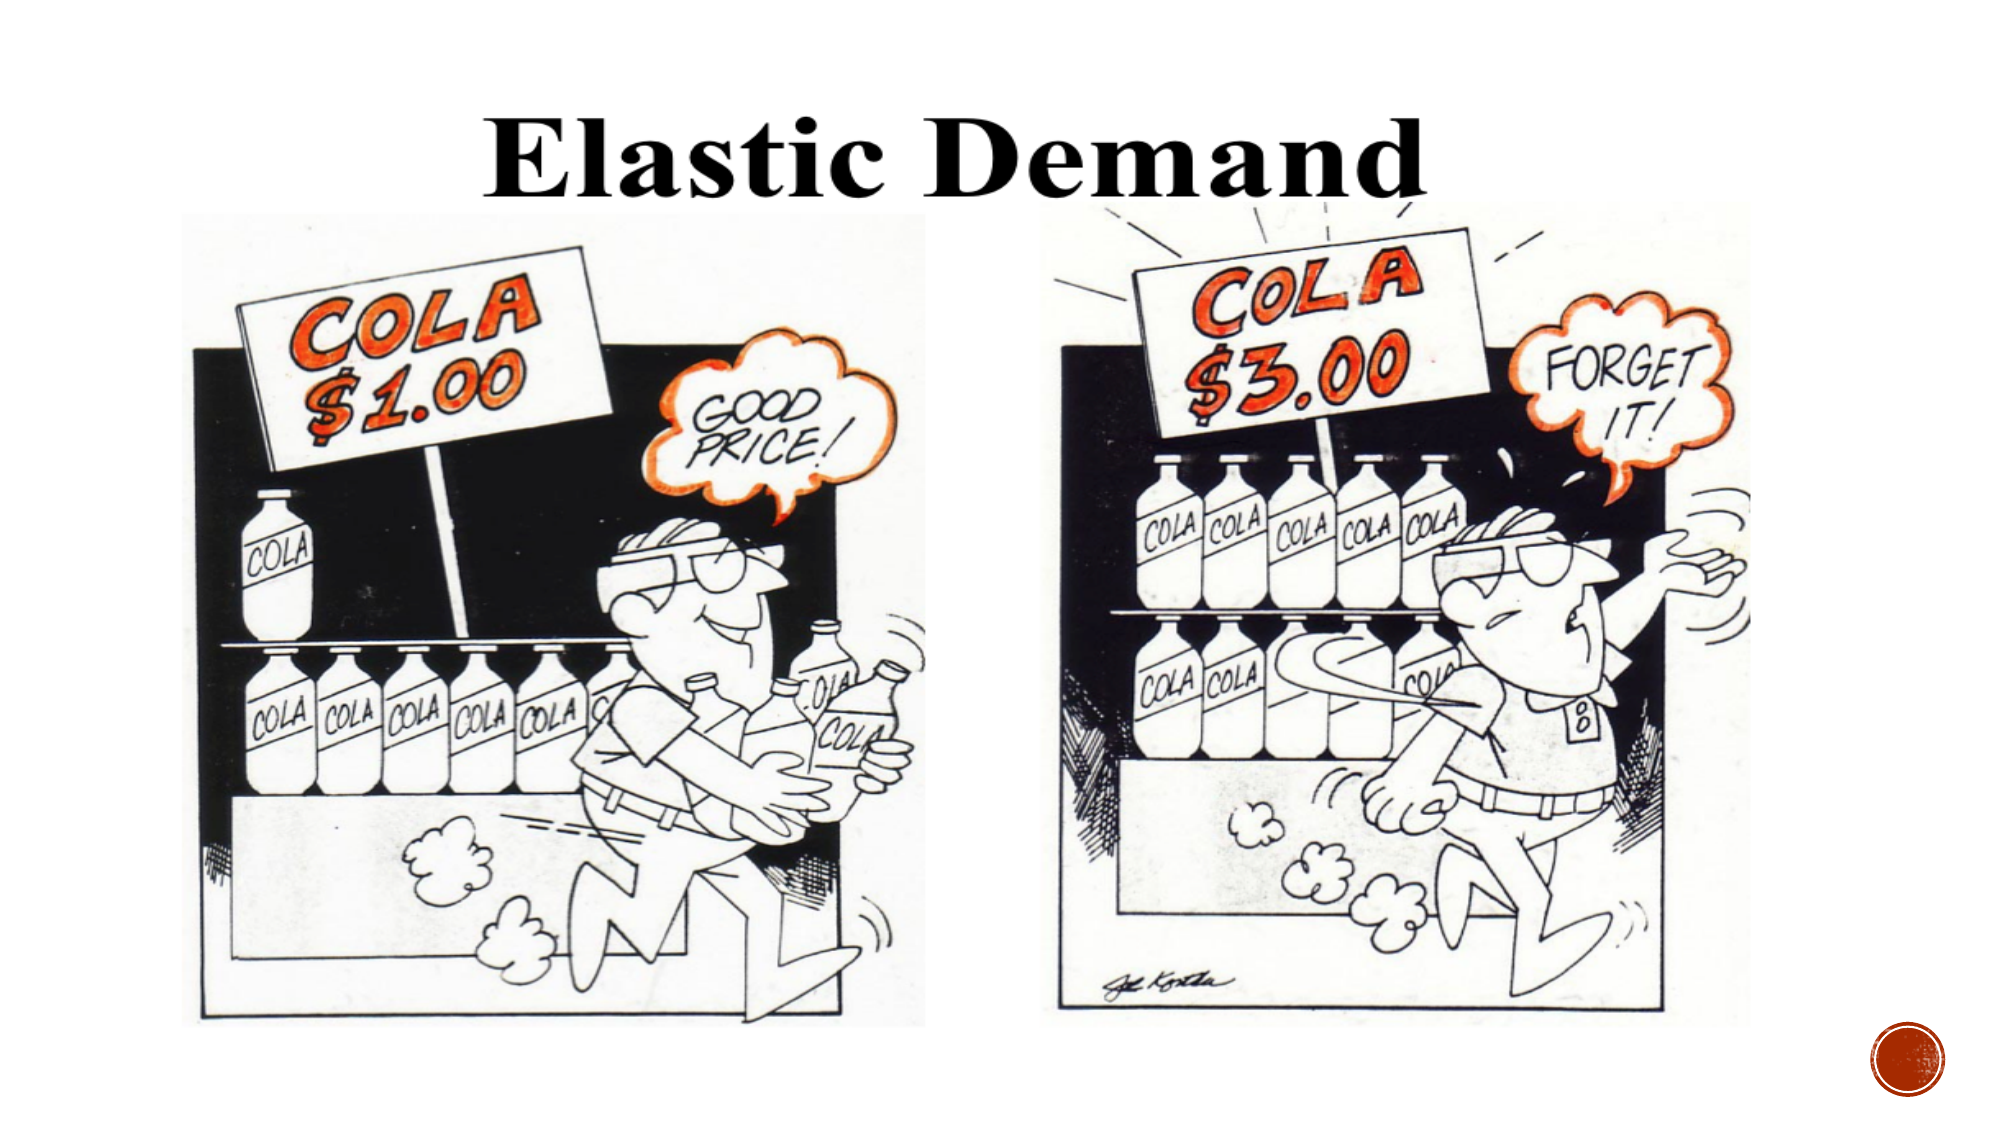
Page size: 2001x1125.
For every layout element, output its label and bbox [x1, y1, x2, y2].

list [125, 67, 1774, 1061]
